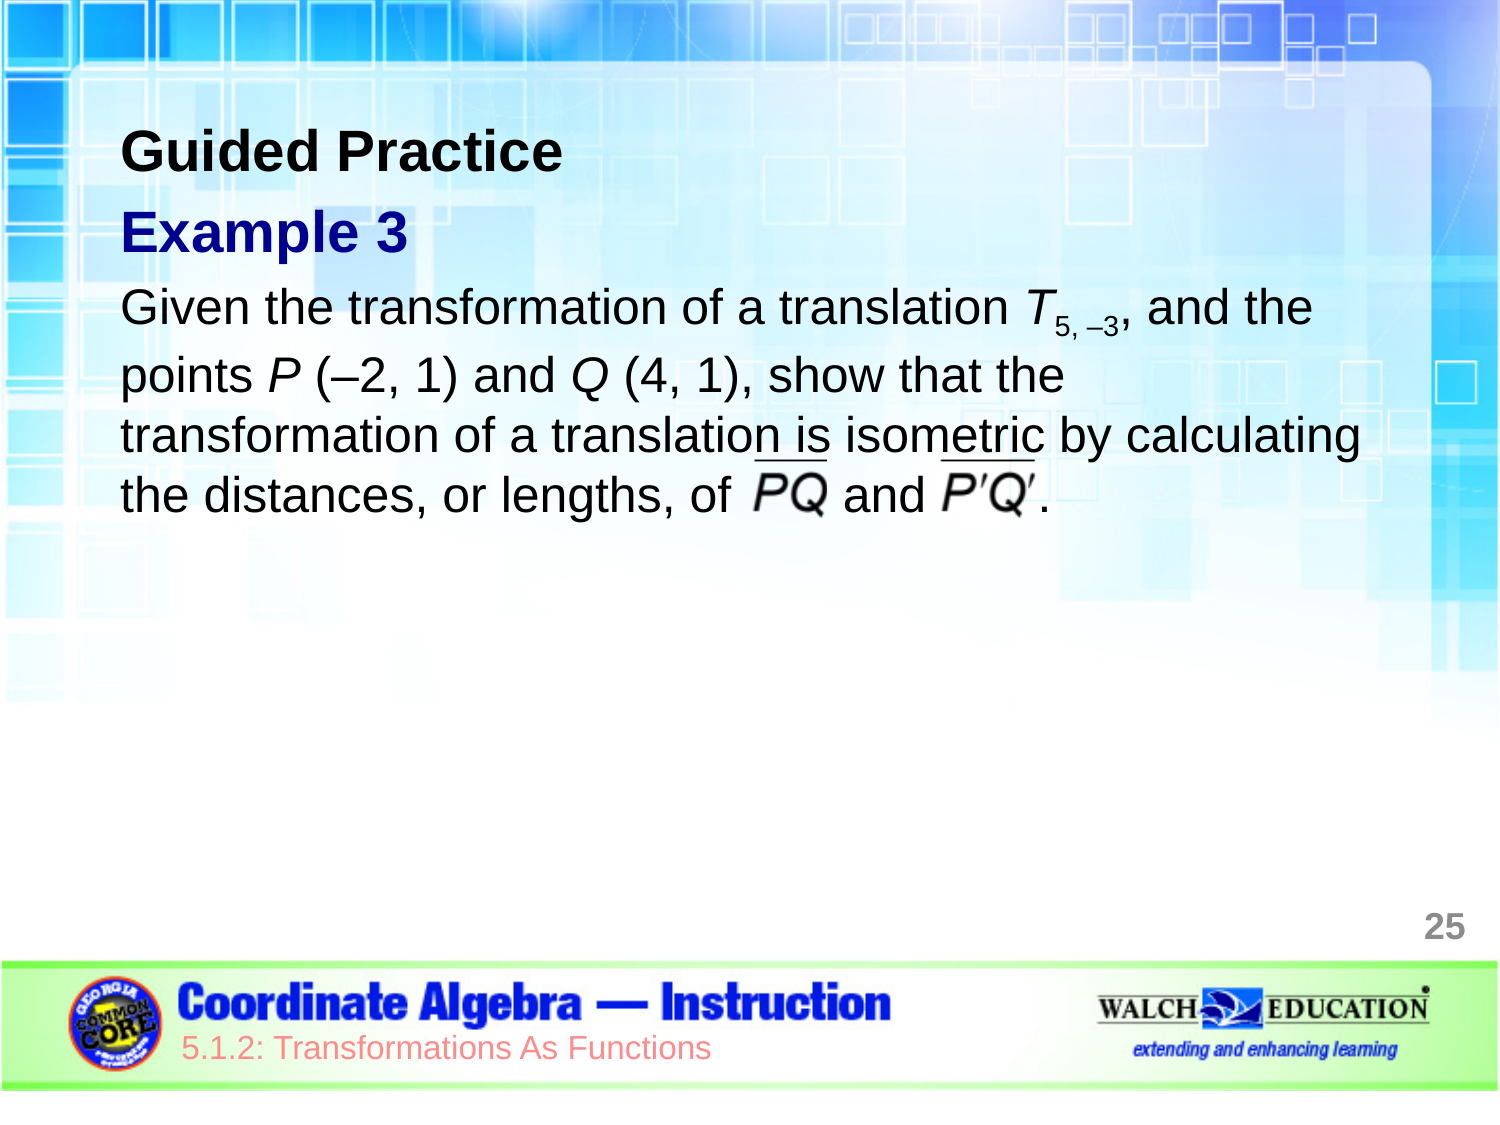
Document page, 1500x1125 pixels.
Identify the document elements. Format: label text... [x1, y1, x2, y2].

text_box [938, 455, 1037, 521]
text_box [749, 455, 828, 521]
footer 5.1.2: Transformations As Functions [166, 1024, 1080, 1069]
slide_number 25 [1361, 901, 1481, 949]
picture [1, 0, 1500, 1091]
subtitle Guided Practice Example 3 Given the transformation of a translation T5, –3, and the points P (–2, 1) and Q (4, 1), show that the transformation of a translation is isometric by calculating the distances, or lengths, of and . [105, 105, 1394, 949]
